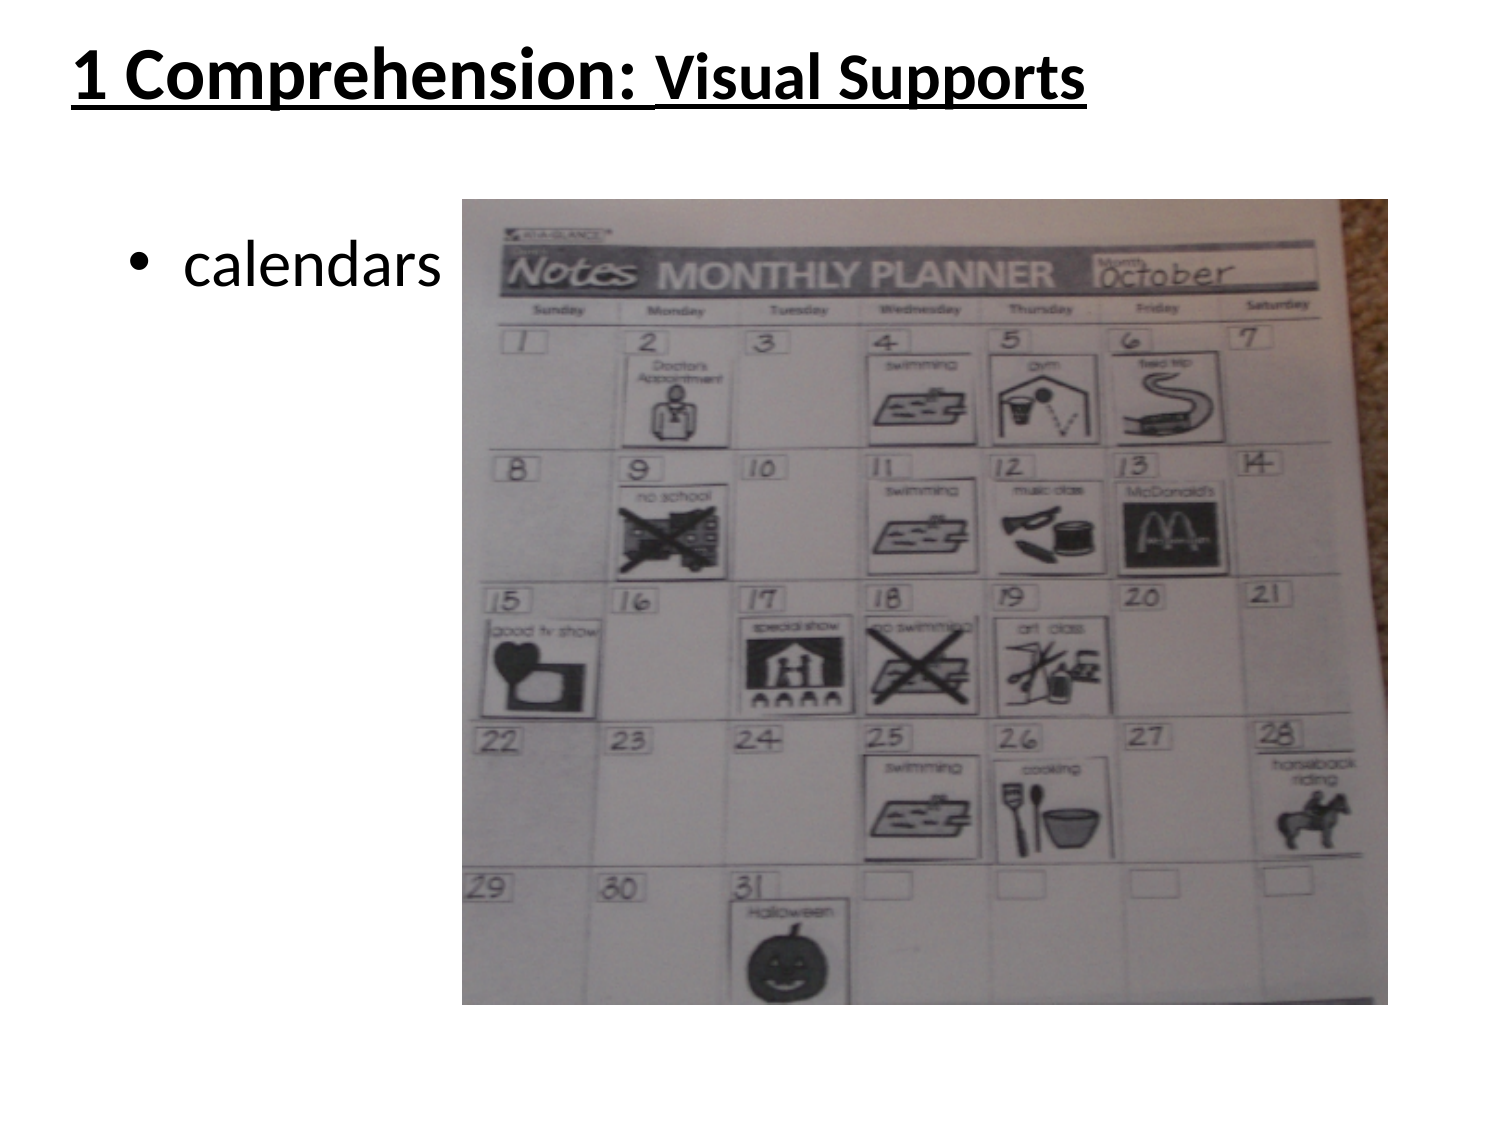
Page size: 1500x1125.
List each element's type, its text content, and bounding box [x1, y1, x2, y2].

picture [462, 199, 1388, 1005]
title 1 Comprehension: Visual Supports [55, 0, 1331, 164]
list calendars [112, 212, 457, 1000]
